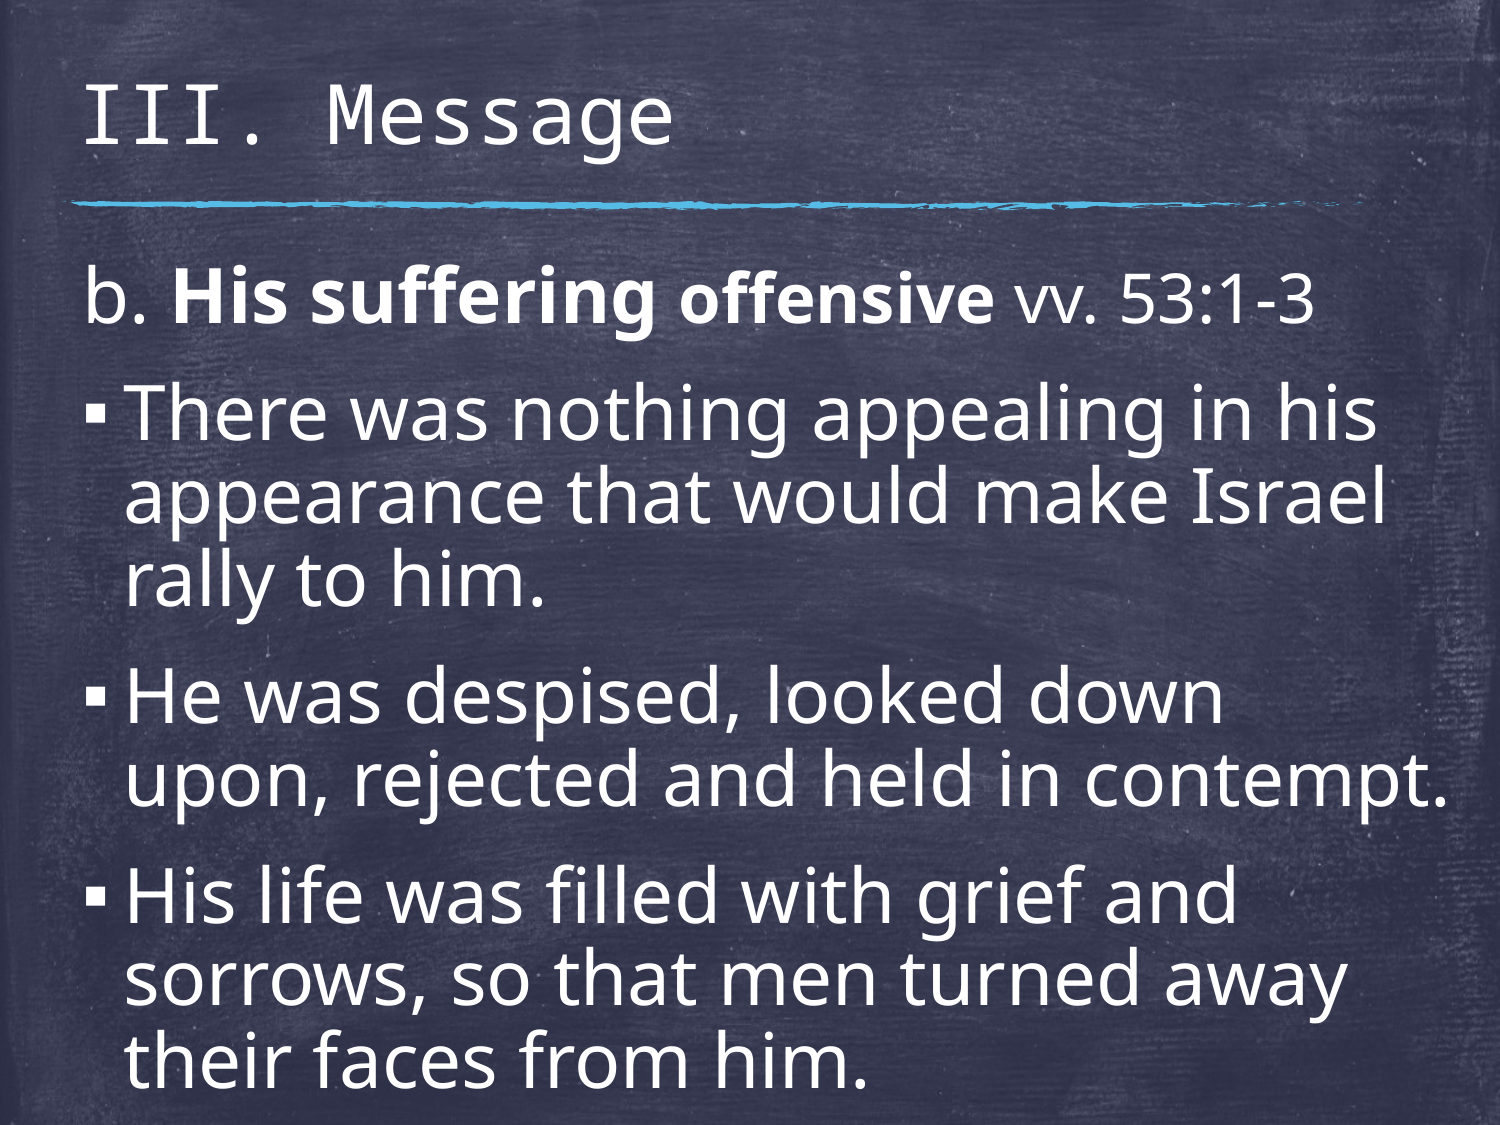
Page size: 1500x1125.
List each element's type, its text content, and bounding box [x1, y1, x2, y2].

list b. His suffering offensive vv. 53:1-3 There was nothing appealing in his appearance that would make Israel rally to him. He was despised, looked down upon, rejected and held in contempt. His life was filled with grief and sorrows, so that men turned away their faces from him. [67, 249, 1468, 1125]
title III. Message [62, 0, 1298, 171]
